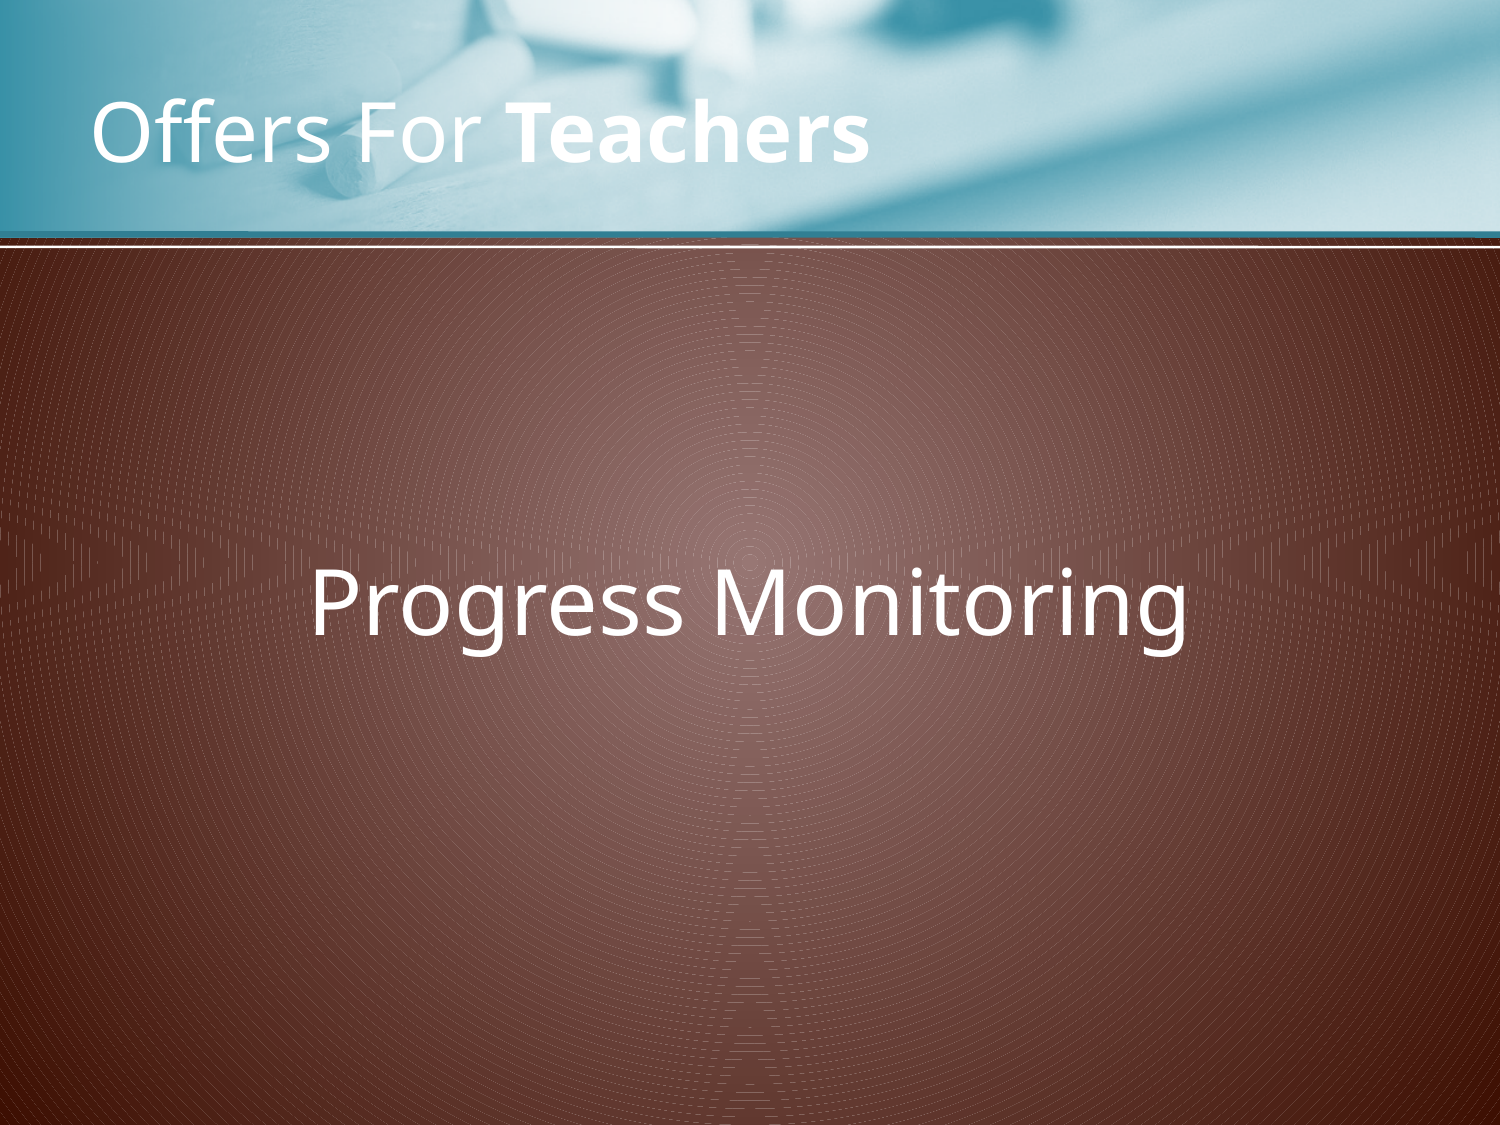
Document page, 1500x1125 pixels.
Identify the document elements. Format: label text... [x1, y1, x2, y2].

title Offers For Teachers [75, 24, 1425, 233]
list Progress Monitoring [75, 262, 1425, 1005]
